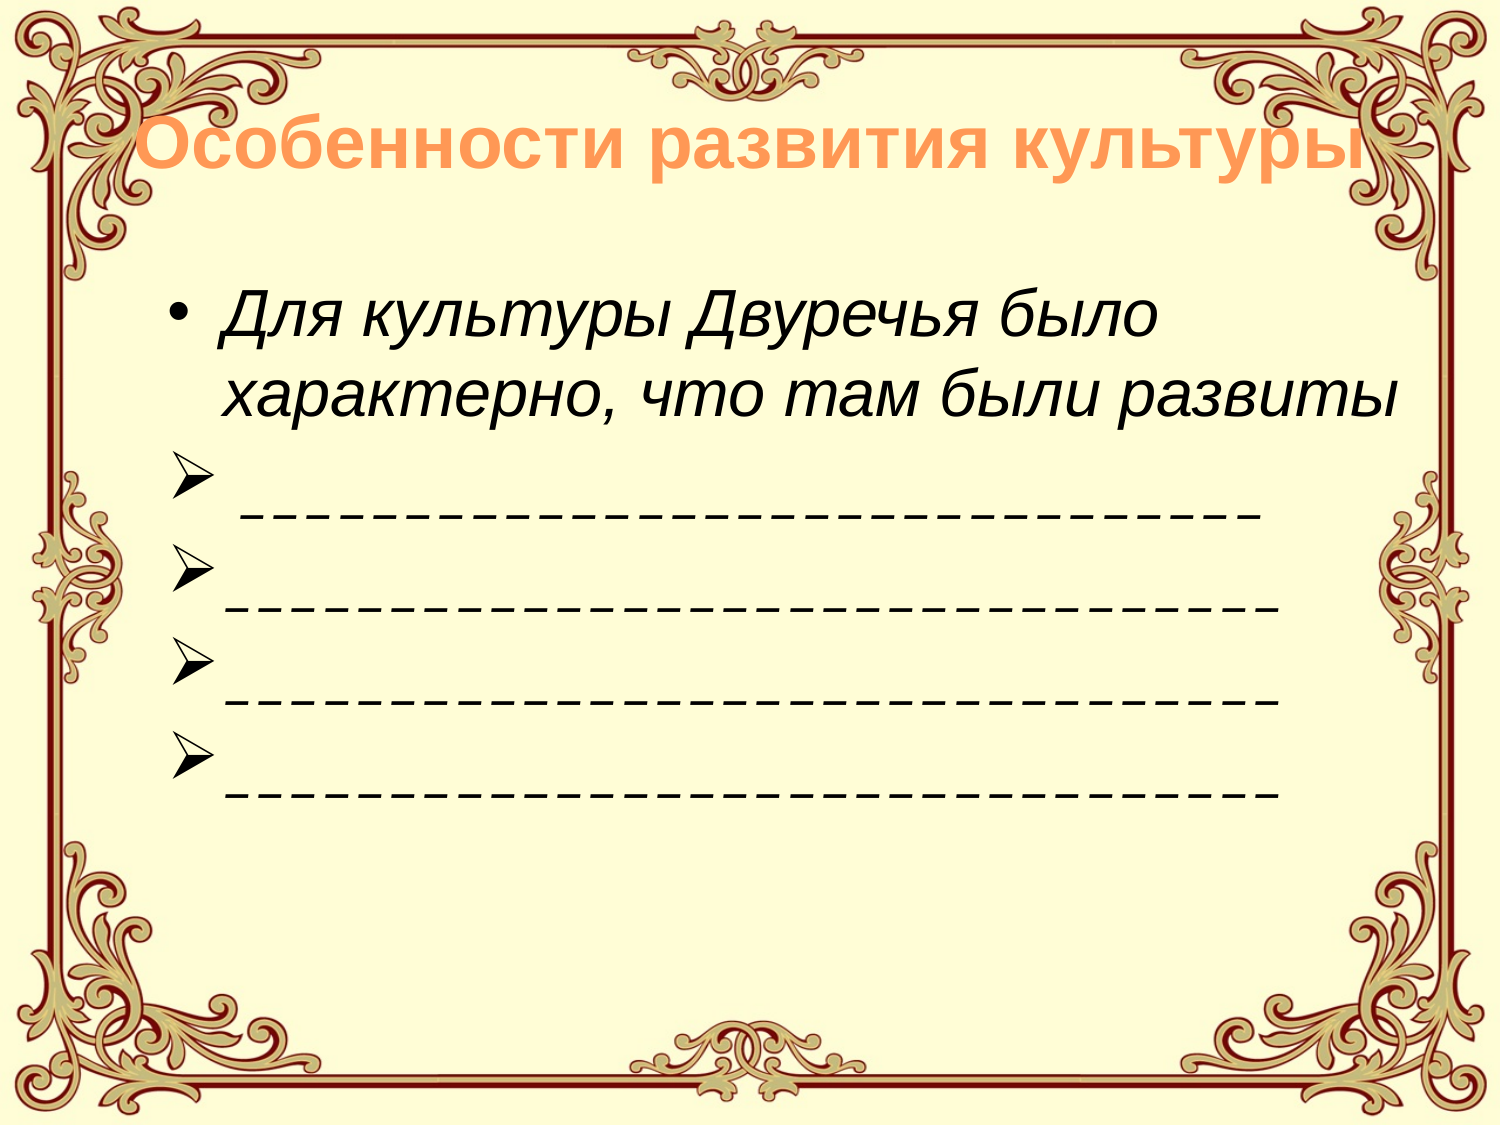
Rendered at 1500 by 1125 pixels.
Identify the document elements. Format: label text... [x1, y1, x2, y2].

picture [0, 0, 1500, 1125]
title Особенности развития культуры [74, 44, 1426, 233]
list Для культуры Двуречья было характерно, что там были развиты _______________________________ ________________________________ ________________________________ ________________________________ [152, 262, 1426, 1006]
